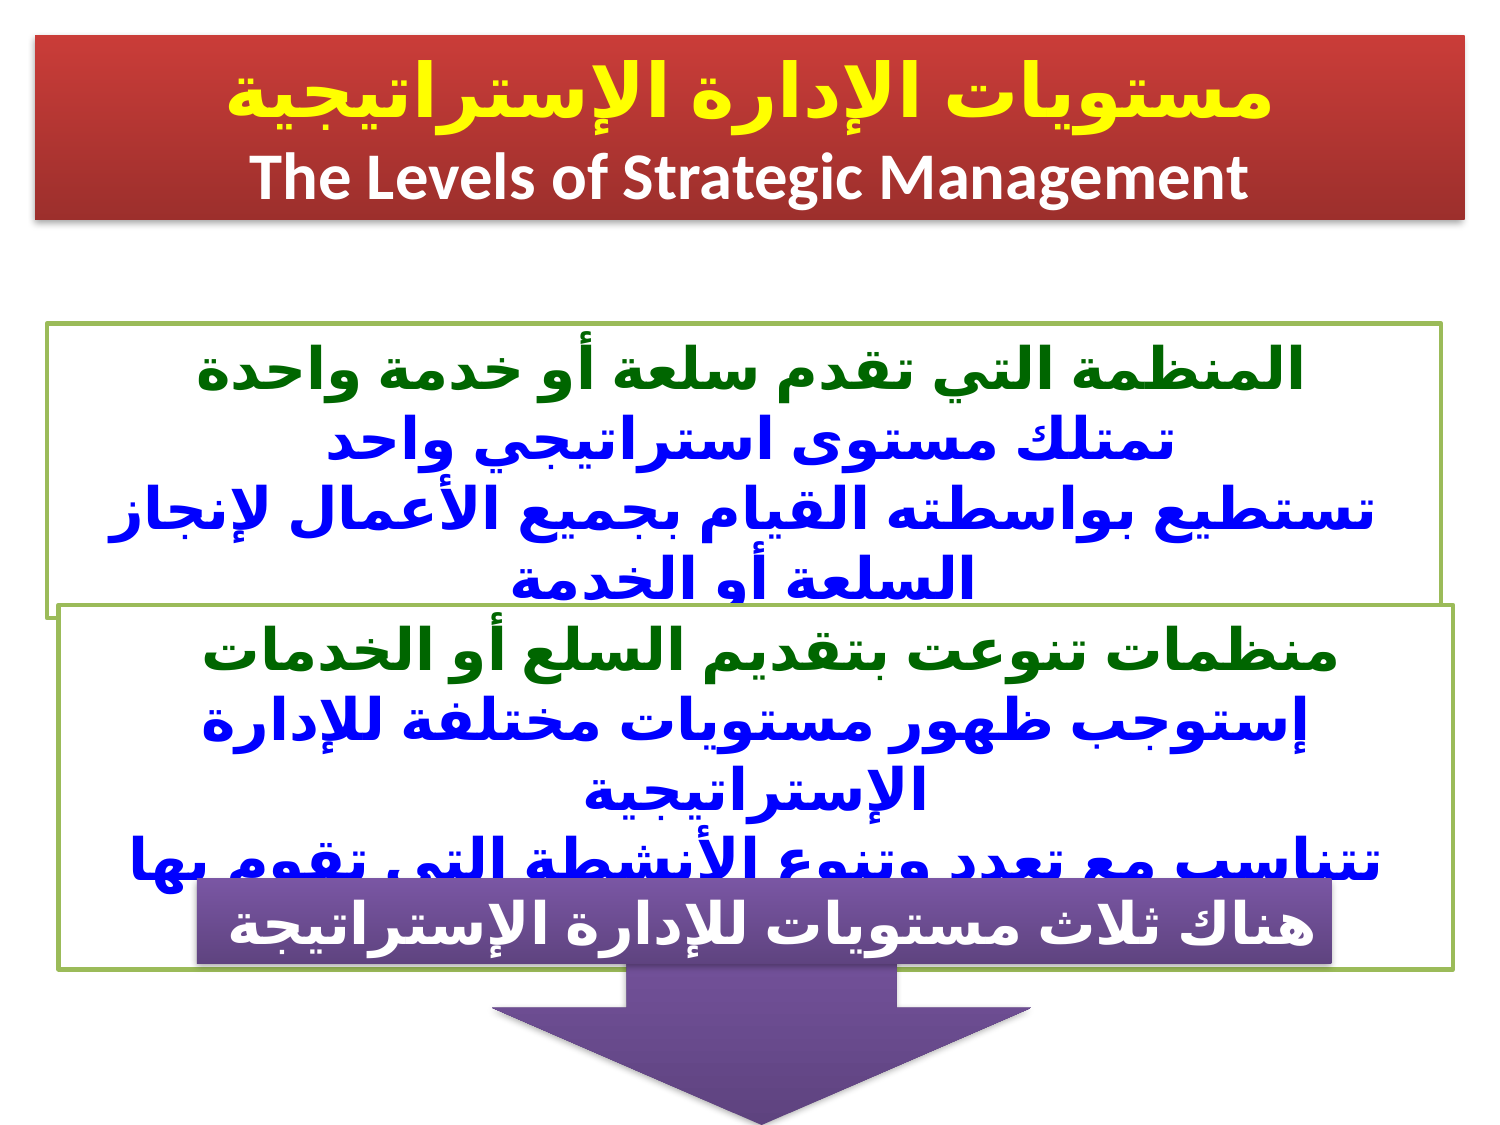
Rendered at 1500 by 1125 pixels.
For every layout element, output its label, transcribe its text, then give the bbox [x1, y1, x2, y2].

text_box مستويات الإدارة الإستراتيجية The Levels of Strategic Management [35, 35, 1465, 220]
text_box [363, 878, 1166, 1125]
text_box منظمات تنوعت بتقديم السلع أو الخدمات إستوجب ظهور مستويات مختلفة للإدارة الإستراتيجية تتناسب مع تعدد وتنوع الأنشطة التي تقوم بها المنظمة [56, 603, 1455, 972]
text_box المنظمة التي تقدم سلعة أو خدمة واحدة تمتلك مستوى استراتيجي واحد تستطيع بواسطته القيام بجميع الأعمال لإنجاز السلعة أو الخدمة [45, 321, 1443, 620]
